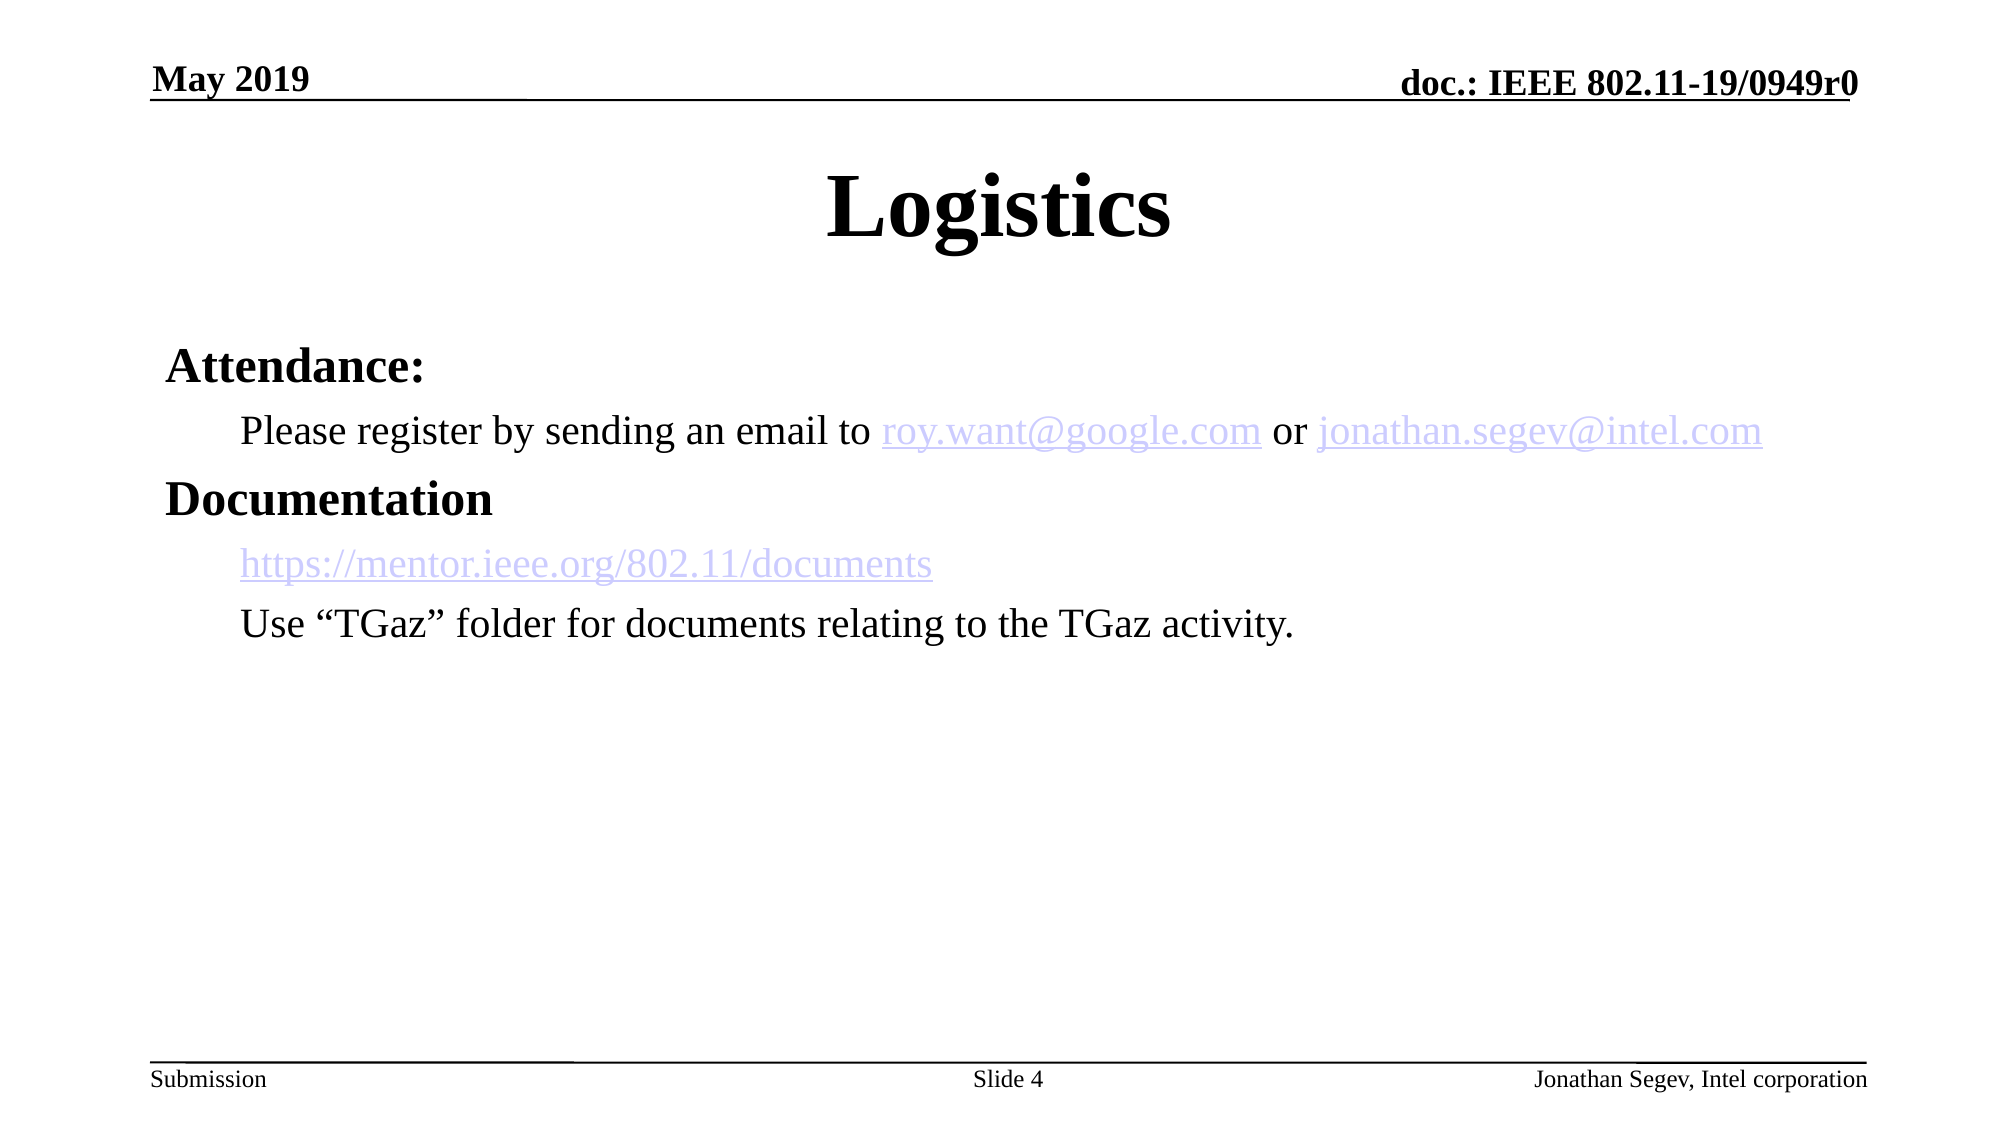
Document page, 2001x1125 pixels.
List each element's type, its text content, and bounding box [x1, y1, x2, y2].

title Logistics [149, 112, 1850, 288]
list Attendance: Please register by sending an email to roy.want@google.com or jonathan.segev@intel.com Documentation https://mentor.ieee.org/802.11/documents Use “TGaz” folder for documents relating to the TGaz activity. [149, 324, 1850, 1000]
slide_number Slide 4 [950, 1061, 1067, 1123]
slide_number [152, 54, 563, 100]
footer Jonathan Segev, Intel corporation [1171, 1061, 1869, 1093]
